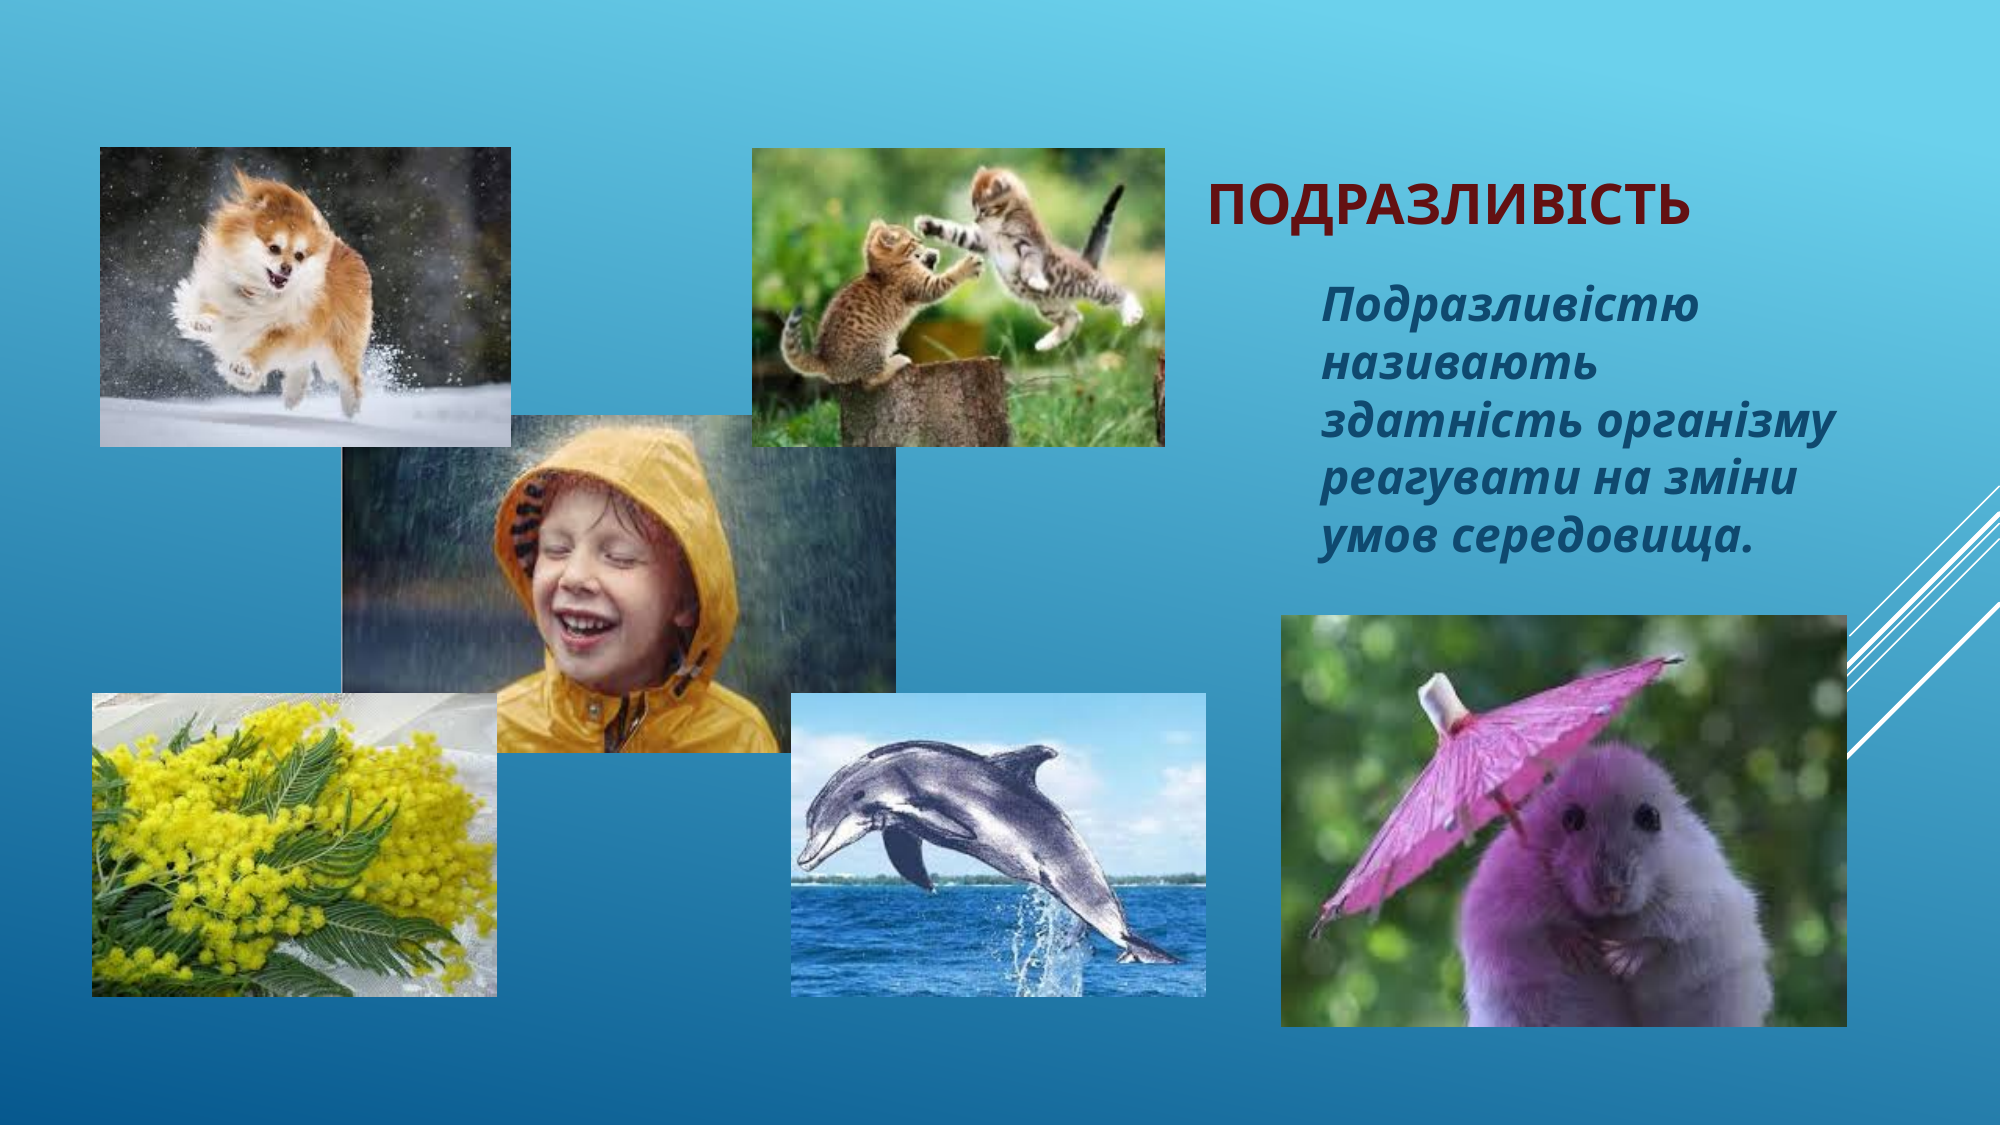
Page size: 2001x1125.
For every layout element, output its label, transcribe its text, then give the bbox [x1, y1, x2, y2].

picture [91, 693, 498, 998]
picture [790, 693, 1206, 998]
picture [1280, 615, 1847, 1027]
title Подразливість [1162, 112, 1795, 244]
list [341, 415, 896, 753]
picture [752, 147, 1166, 447]
picture [99, 147, 512, 447]
list Подразливістю називають здатність організму реагувати на зміни умов середовища. [1306, 266, 1864, 616]
